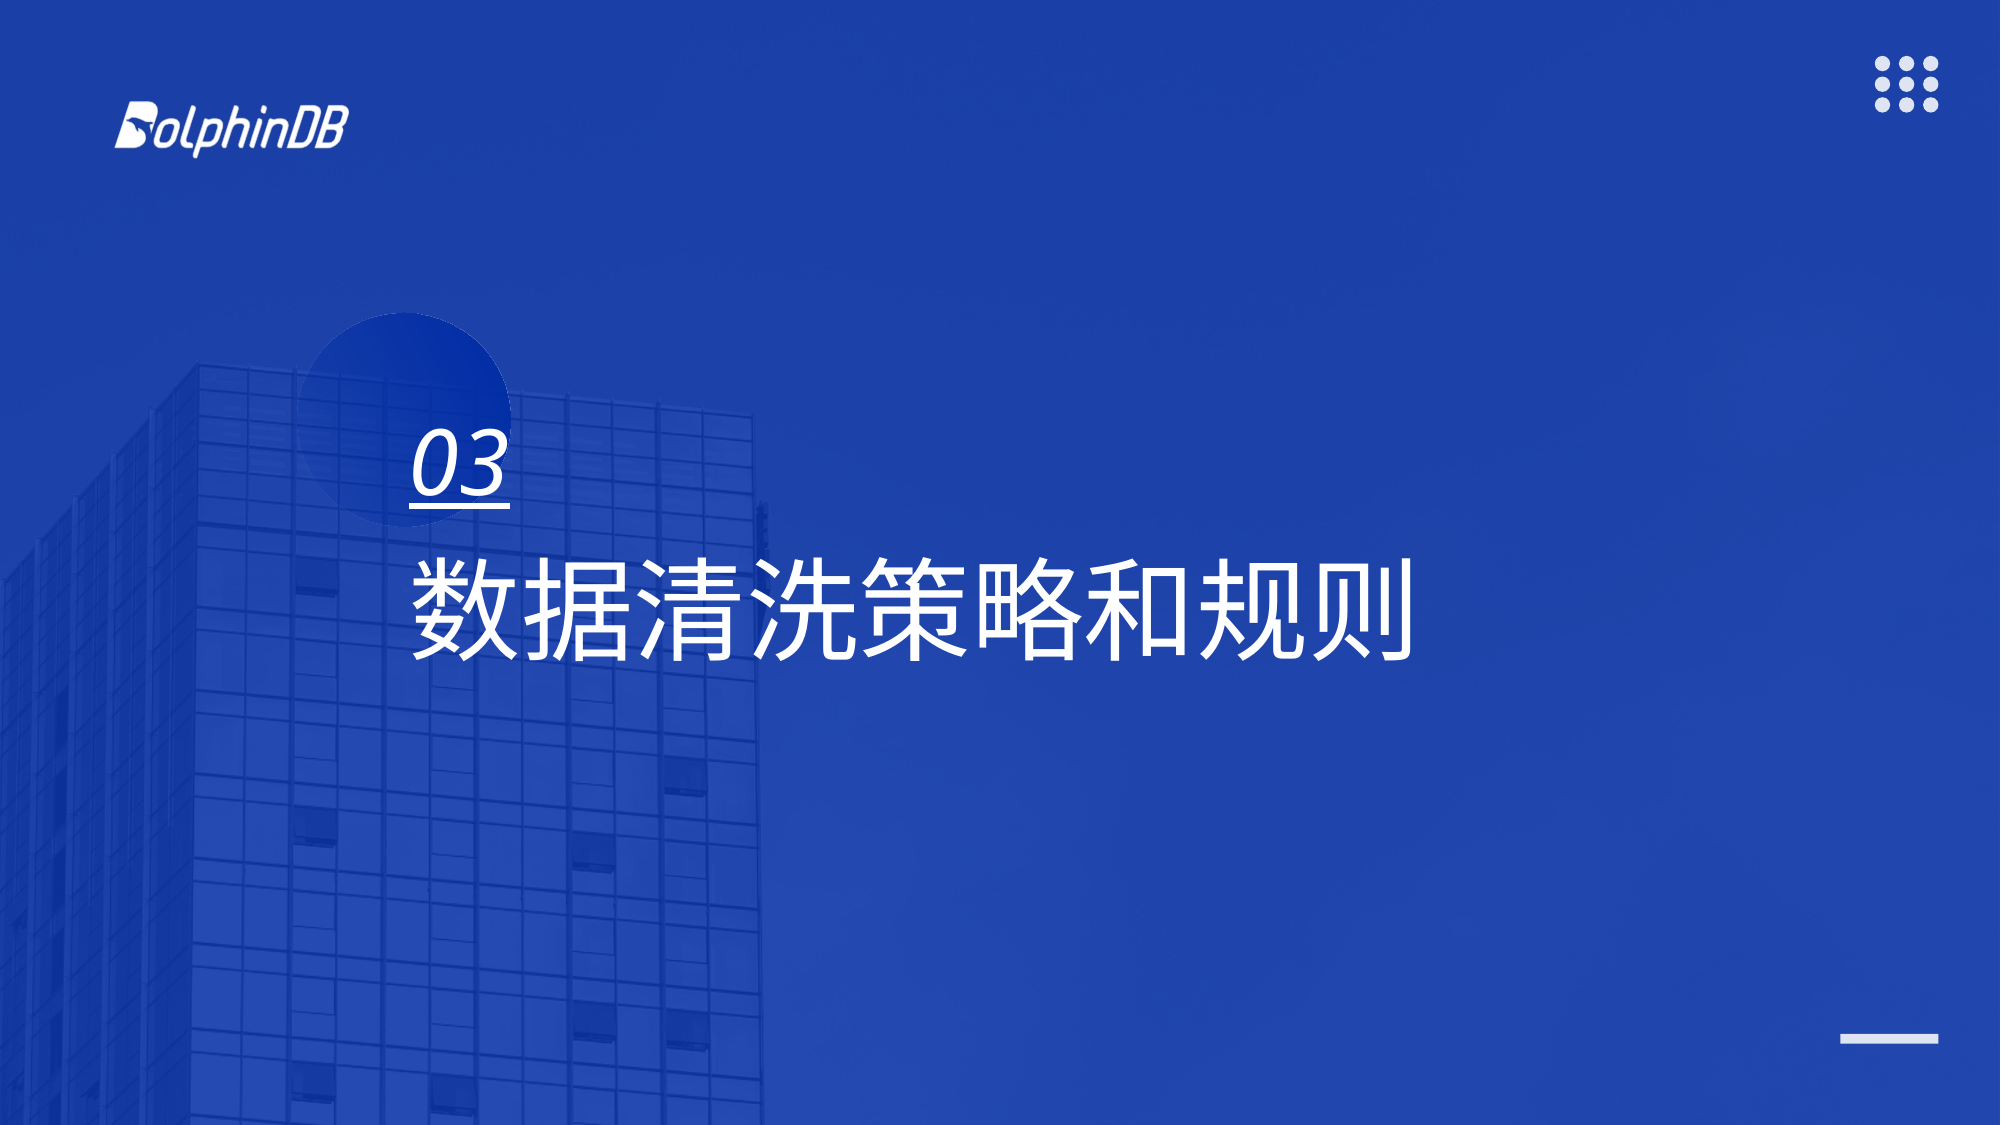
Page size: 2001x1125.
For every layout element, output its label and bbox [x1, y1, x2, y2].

text_box [1874, 55, 1939, 113]
picture [0, 0, 2000, 1125]
